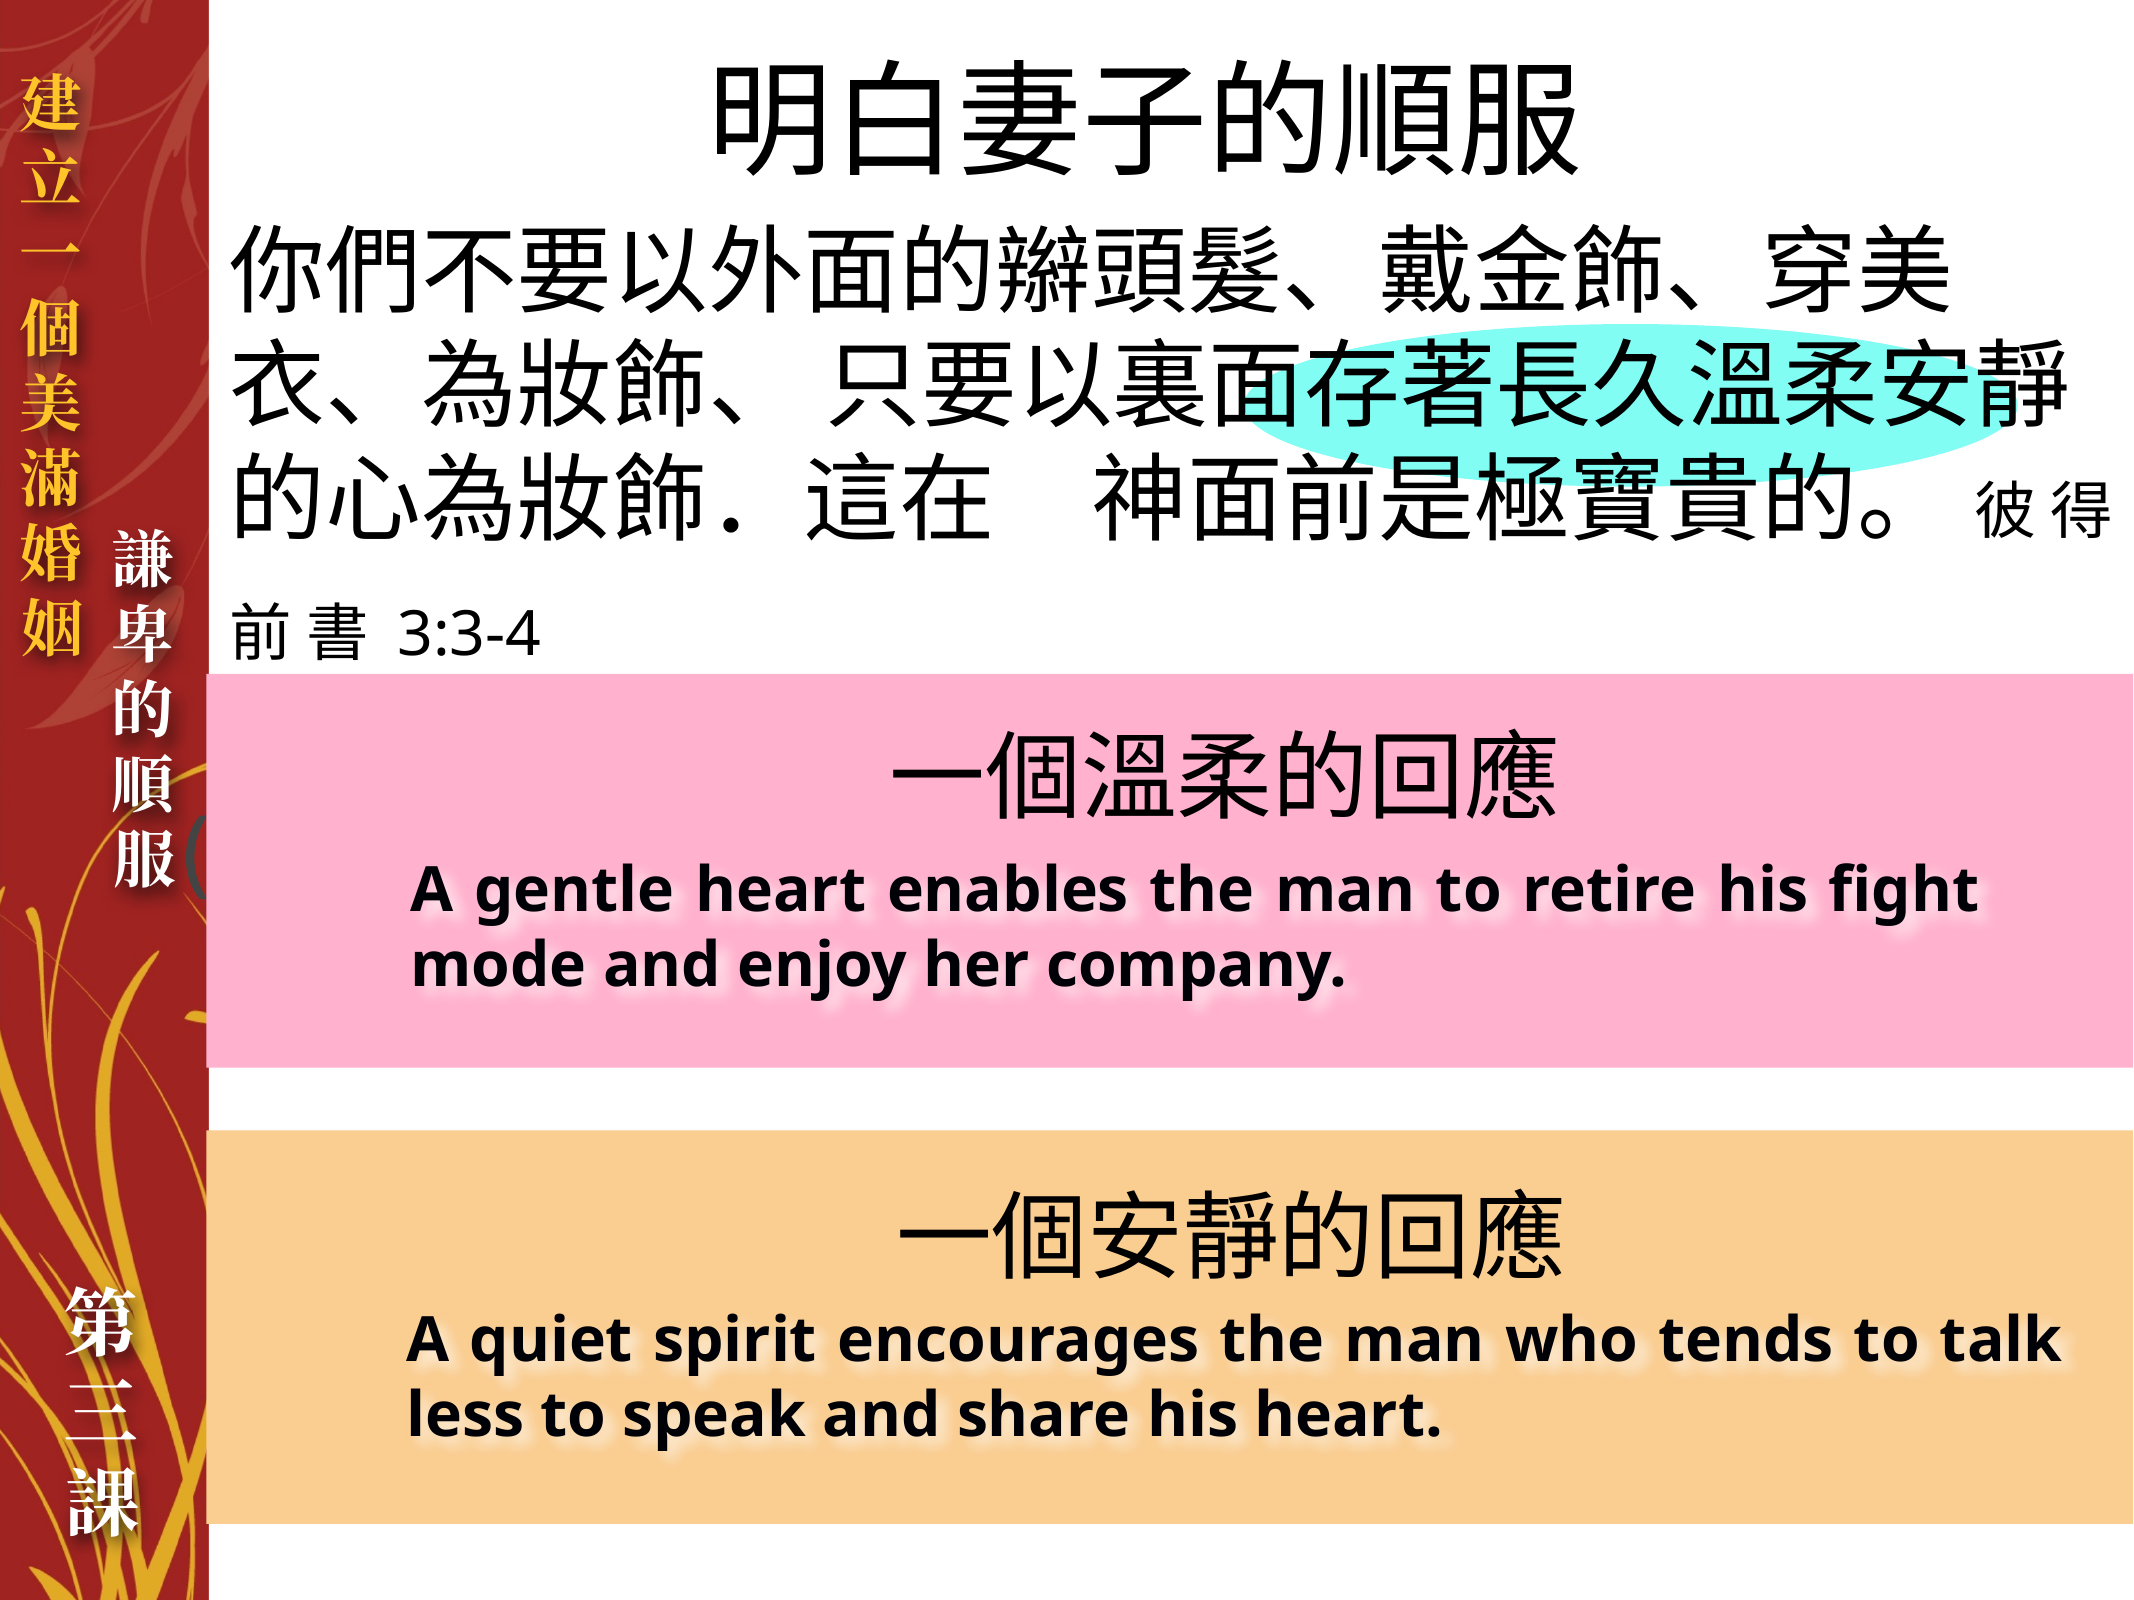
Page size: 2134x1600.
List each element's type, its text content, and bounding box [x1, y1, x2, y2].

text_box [206, 673, 2134, 1068]
text_box 明白妻子的順服 [698, 32, 1591, 199]
picture [0, 0, 208, 1600]
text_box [206, 1129, 2134, 1525]
picture [194, 819, 206, 896]
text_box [220, 200, 2134, 602]
